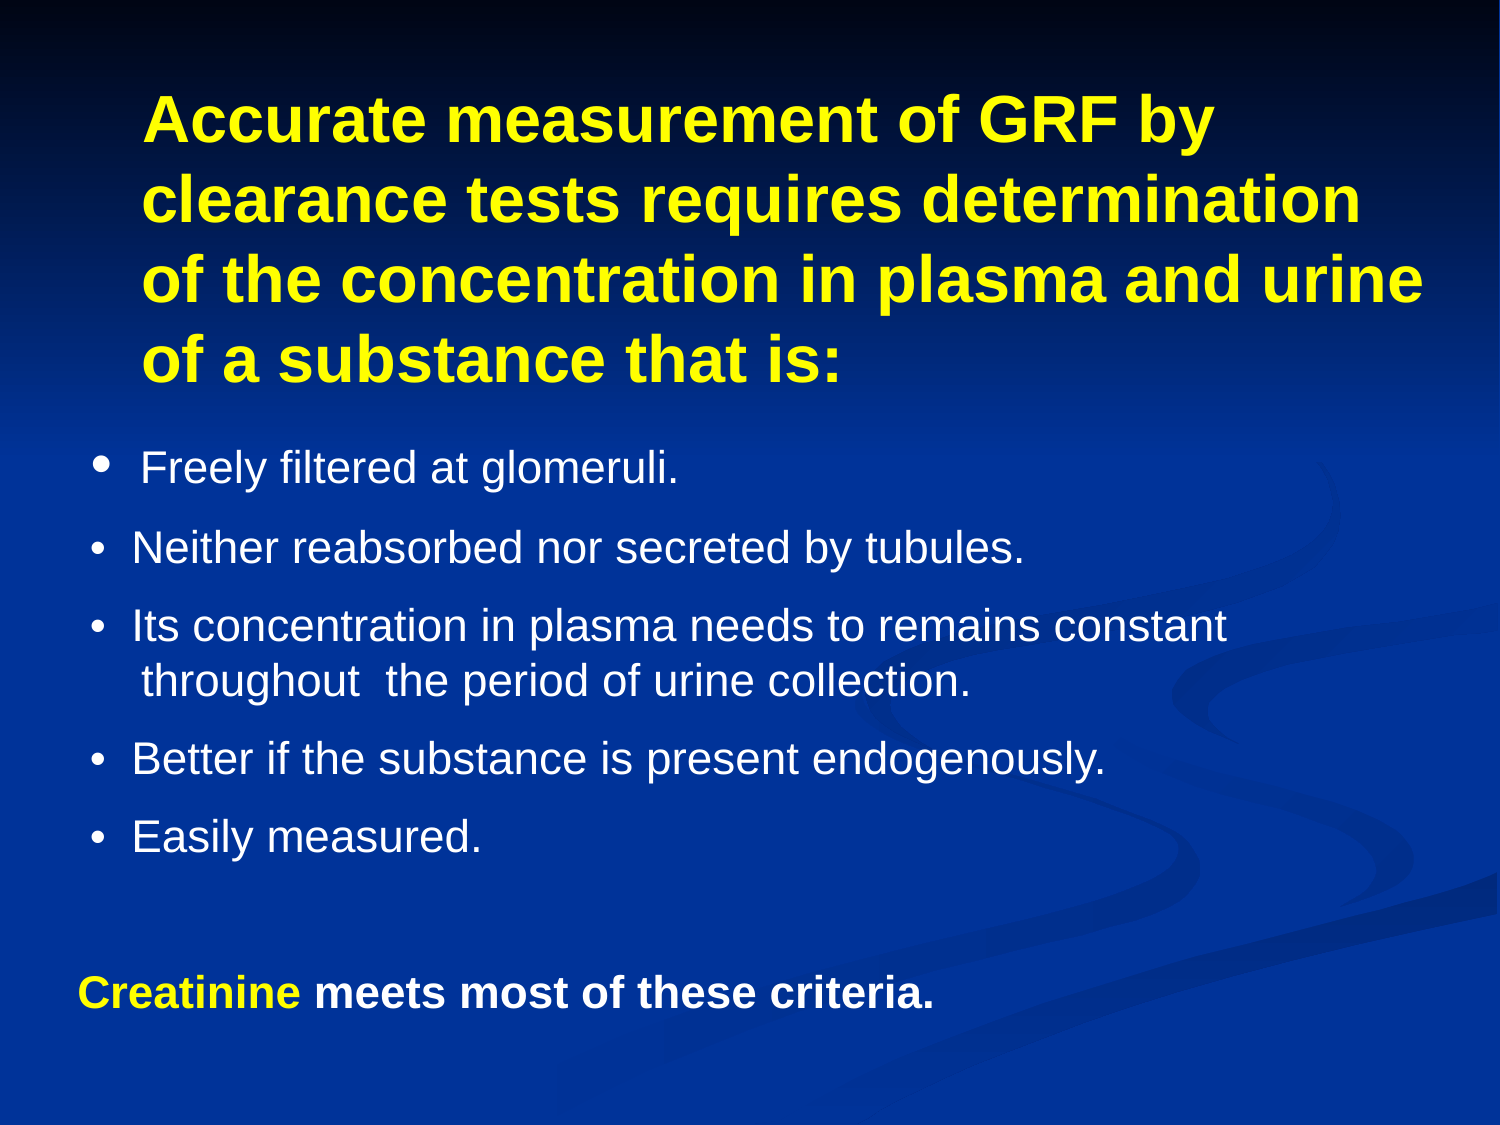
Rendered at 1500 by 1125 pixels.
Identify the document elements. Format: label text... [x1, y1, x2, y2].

text_box Accurate measurement of GRF by clearance tests requires determination of the concentration in plasma and urine of a substance that is: • Freely filtered at glomeruli. • Neither reabsorbed nor secreted by tubules. • Its concentration in plasma needs to remains constant throughout the period of urine collection. • Better if the substance is present endogenously. • Easily measured. Creatinine meets most of these criteria. [62, 68, 1450, 1025]
